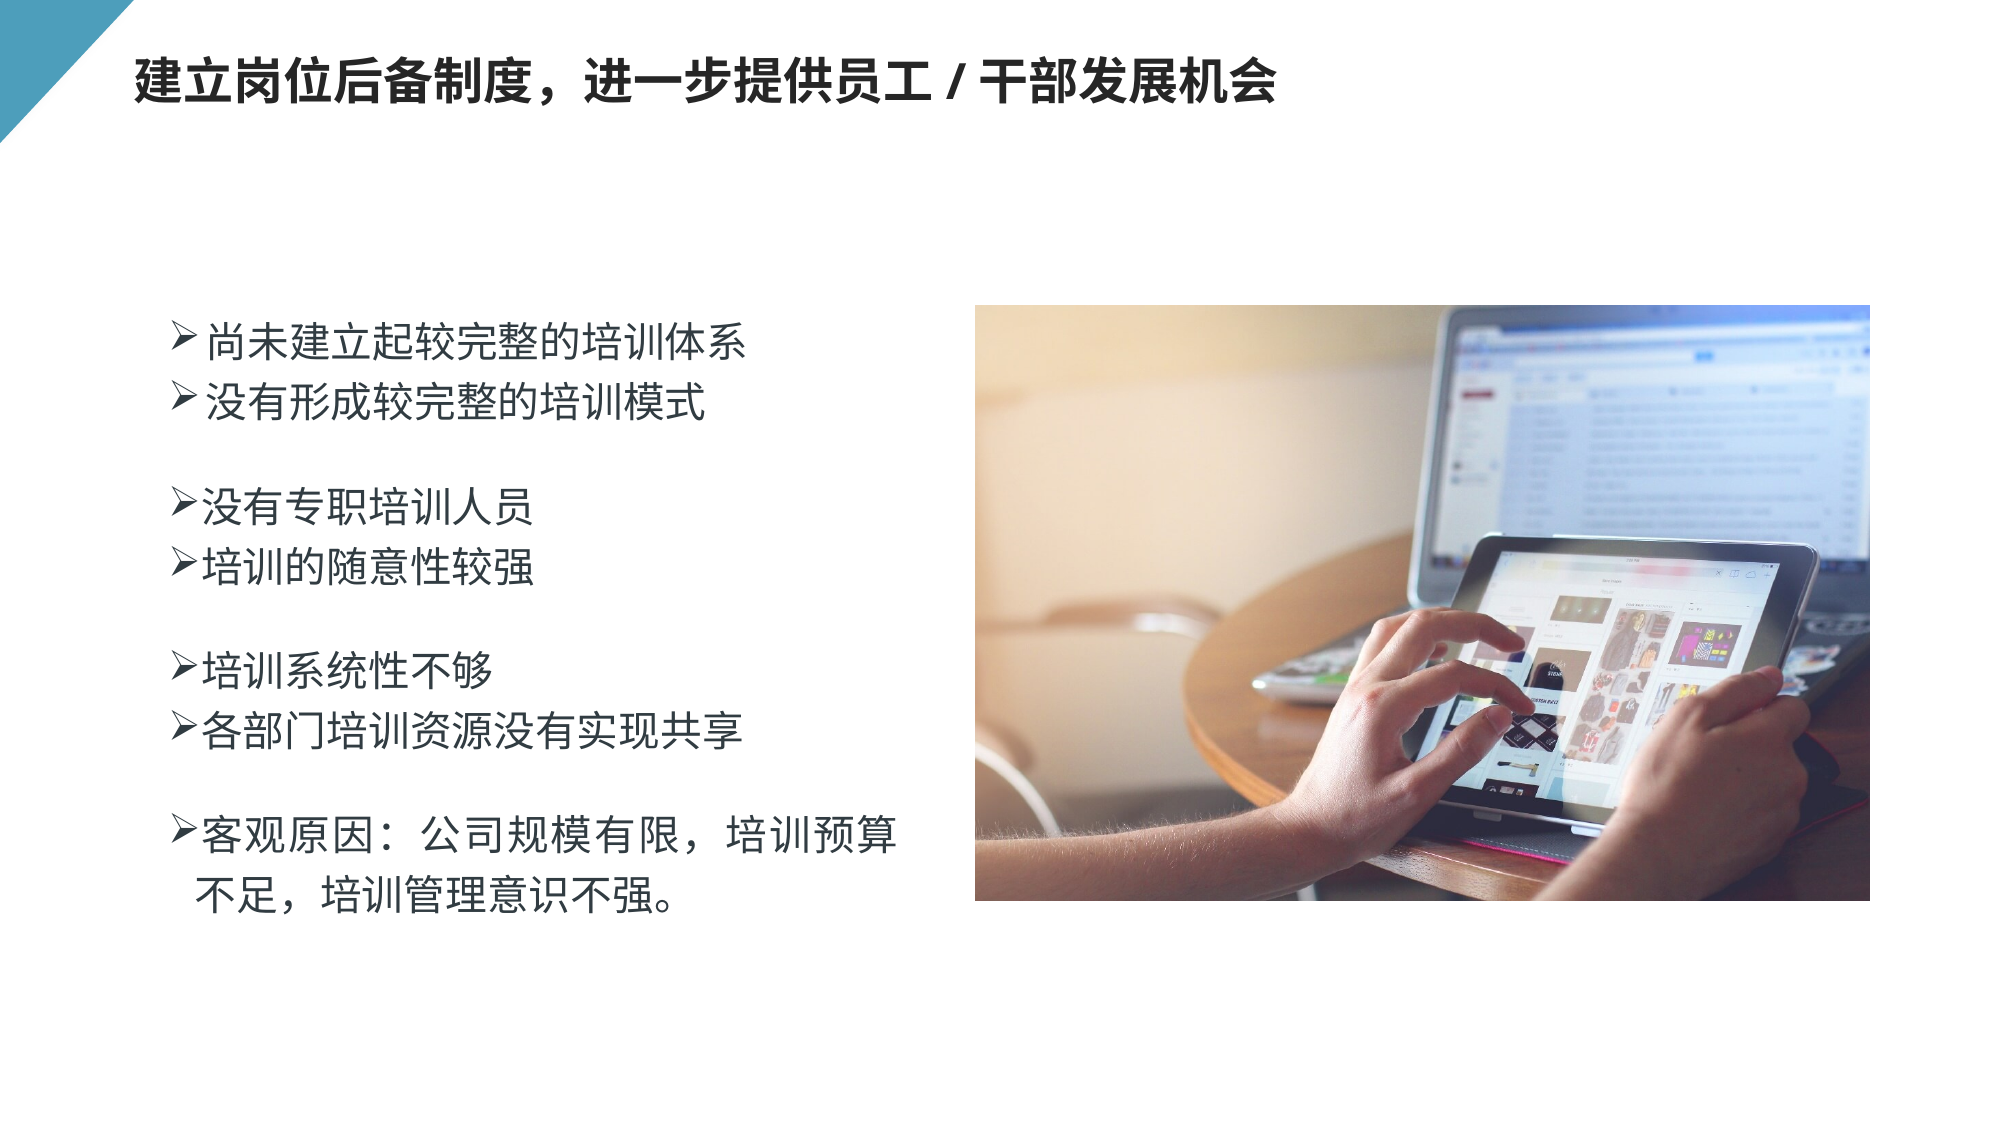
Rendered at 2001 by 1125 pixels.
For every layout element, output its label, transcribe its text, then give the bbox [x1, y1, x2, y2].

text_box [0, 0, 136, 145]
text_box 建立岗位后备制度，进一步提供员工/干部发展机会 [133, 38, 1557, 122]
picture [975, 305, 1870, 901]
text_box 客观原因：公司规模有限，培训预算不足，培训管理意识不强。 [168, 798, 899, 919]
text_box 没有专职培训人员 培训的随意性较强 [168, 471, 899, 592]
text_box 培训系统性不够 各部门培训资源没有实现共享 [168, 634, 899, 755]
text_box 尚未建立起较完整的培训体系 没有形成较完整的培训模式 [168, 305, 899, 426]
